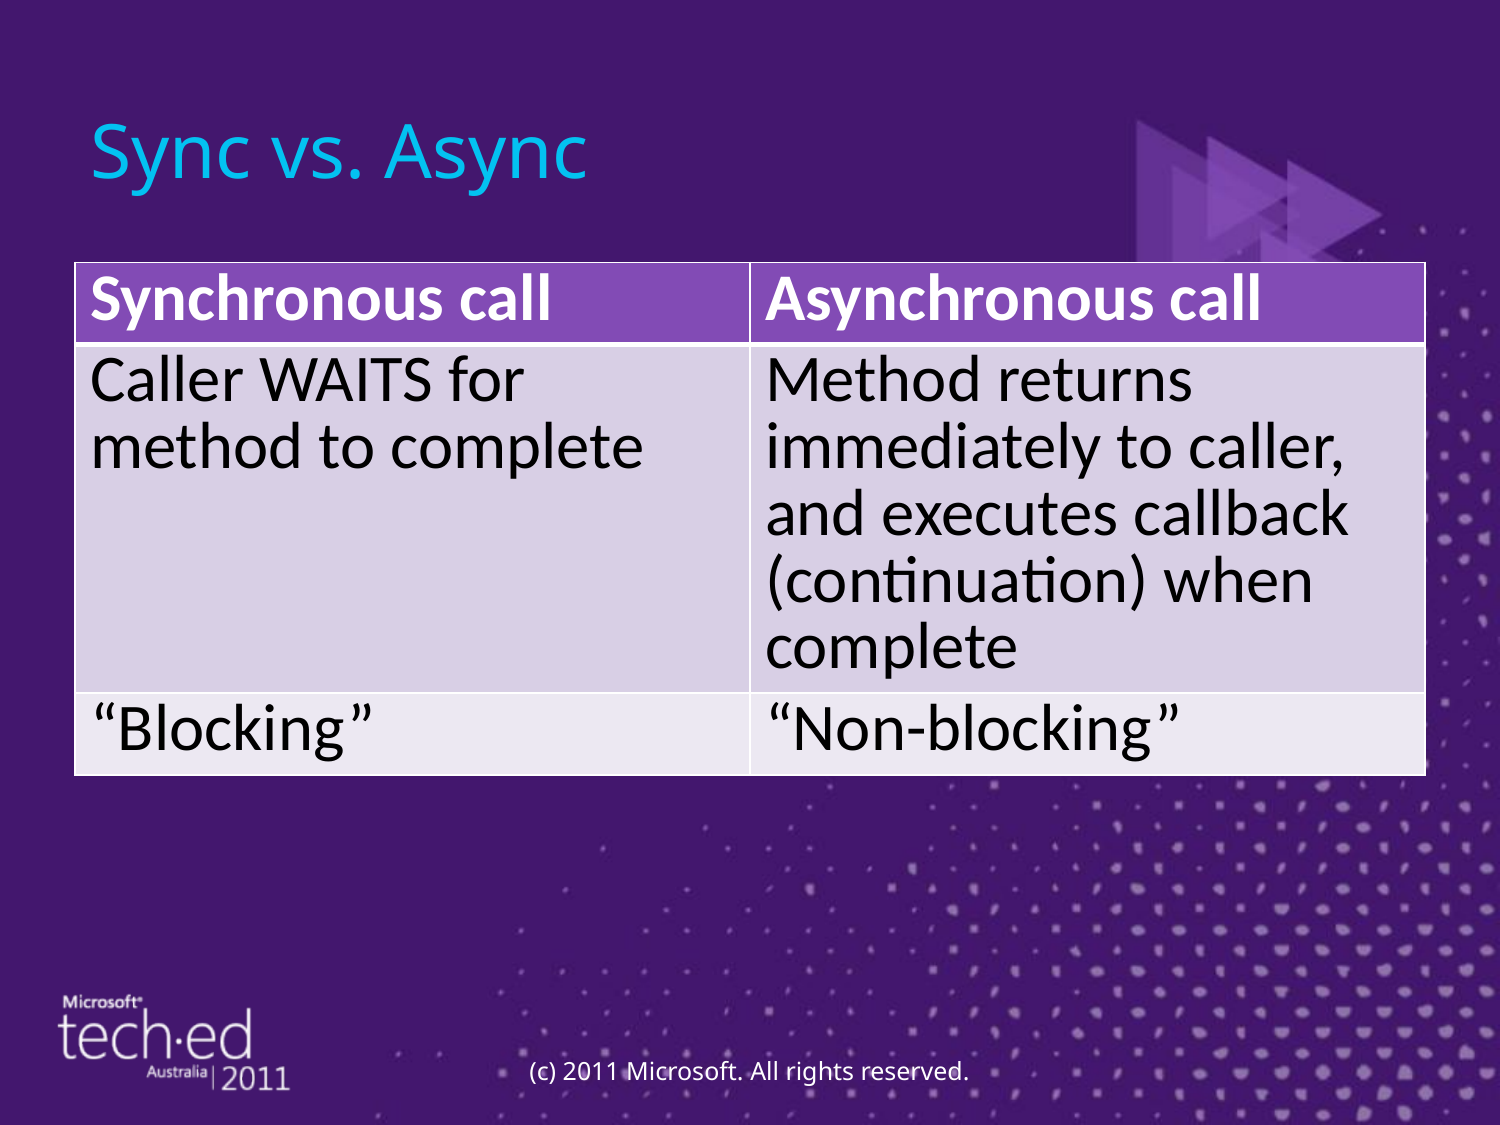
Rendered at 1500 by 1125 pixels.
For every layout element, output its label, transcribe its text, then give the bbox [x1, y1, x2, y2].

table_header Asynchronous call [751, 263, 1424, 342]
table_header Synchronous call [76, 263, 749, 342]
title Sync vs. Async [75, 54, 1425, 243]
table_cell “Non-blocking” [751, 694, 1424, 774]
footer (c) 2011 Microsoft. All rights reserved. [512, 1042, 988, 1103]
picture [0, 0, 1500, 1125]
table_cell “Blocking” [76, 694, 749, 774]
table_cell Caller WAITS for method to complete [76, 347, 749, 692]
table_cell Method returns immediately to caller, and executes callback (continuation) when complete [751, 347, 1424, 692]
